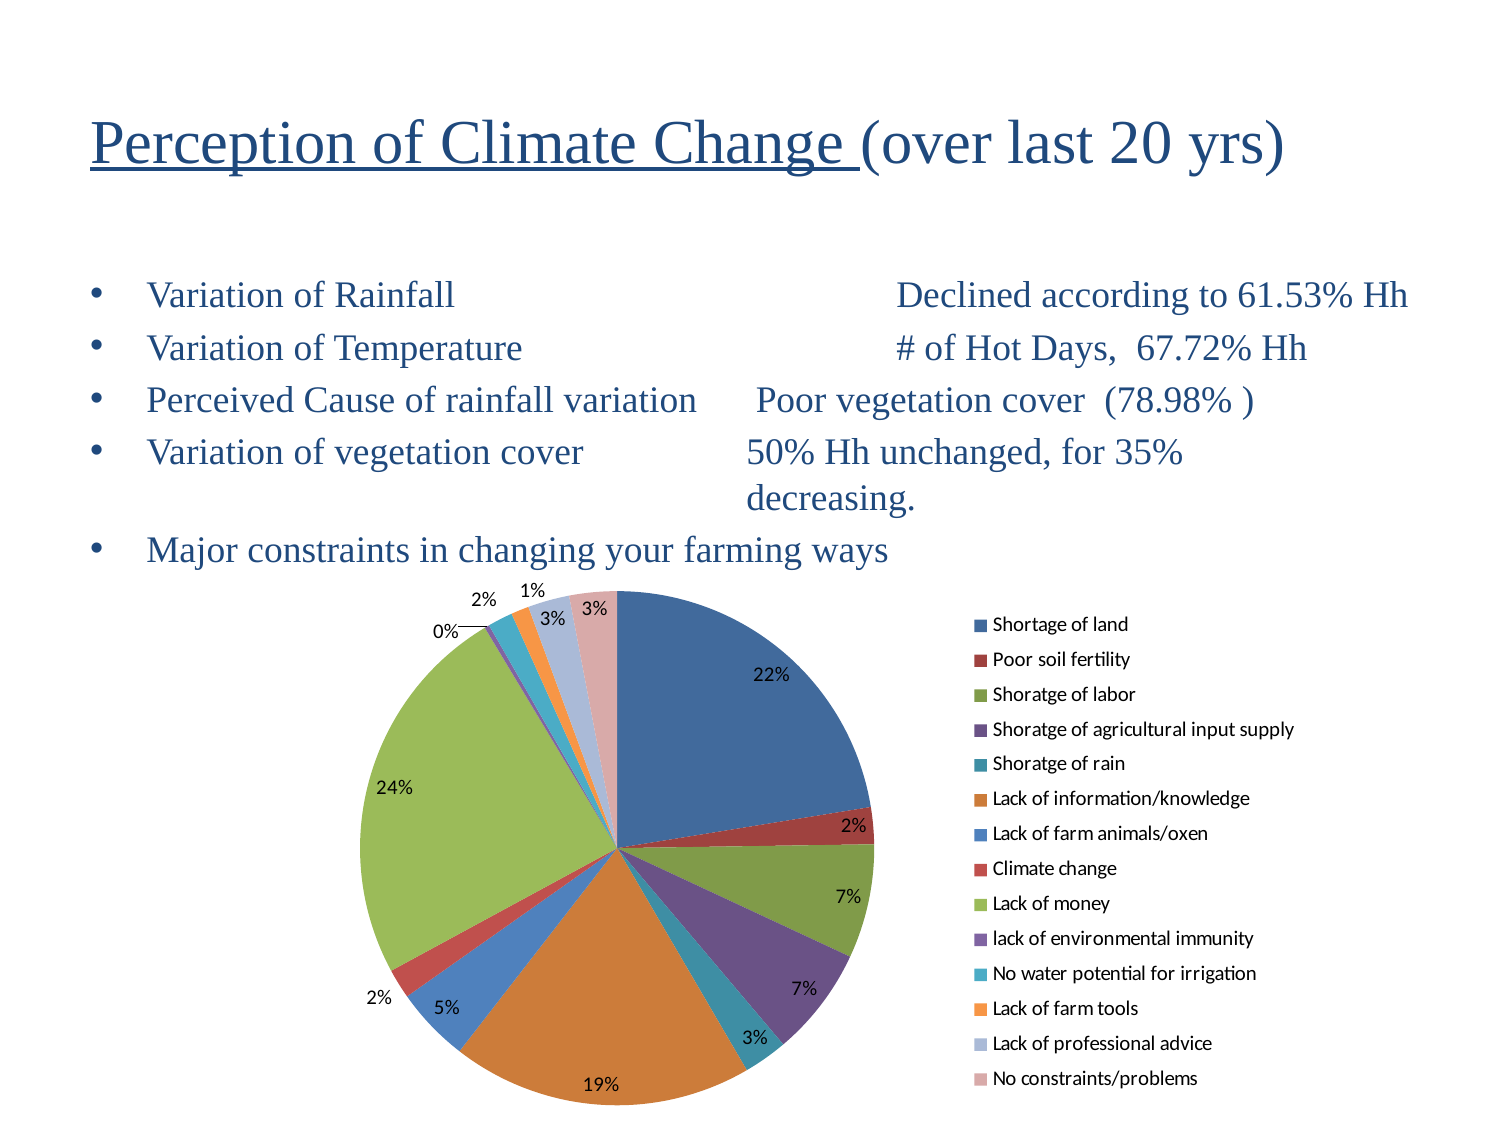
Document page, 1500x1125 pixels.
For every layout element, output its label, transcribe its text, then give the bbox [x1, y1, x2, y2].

list Variation of Rainfall Declined according to 61.53% Hh Variation of Temperature # of Hot Days, 67.72% Hh Perceived Cause of rainfall variation Poor vegetation cover (78.98% ) Variation of vegetation cover 50% Hh unchanged, for 35% decreasing. Major constraints in changing your farming ways [75, 262, 1425, 1005]
chart [212, 550, 1388, 1122]
title Perception of Climate Change (over last 20 yrs) [75, 45, 1425, 233]
